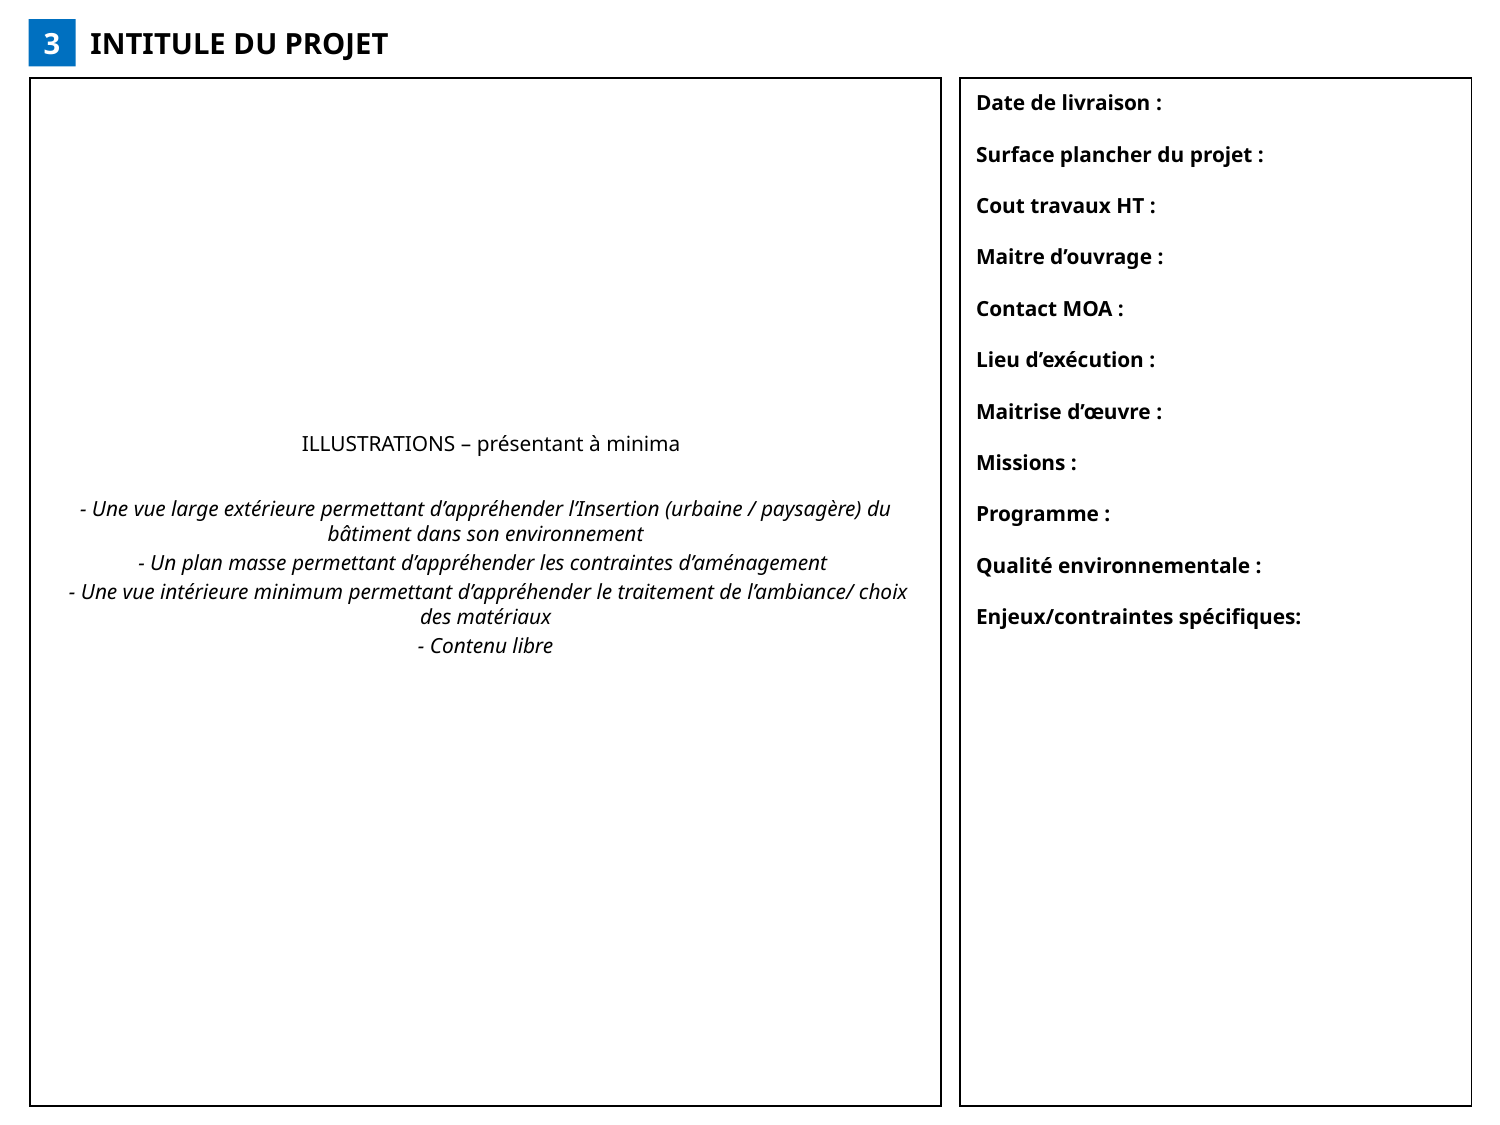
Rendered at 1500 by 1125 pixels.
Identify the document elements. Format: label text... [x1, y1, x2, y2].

title 3 [28, 19, 75, 67]
text_box INTITULE DU PROJET [75, 19, 1472, 67]
text_box Date de livraison : Surface plancher du projet : Cout travaux HT : Maitre d’ouvrage : Contact MOA : Lieu d’exécution : Maitrise d’œuvre : Missions : Programme : Qualité environnementale : Enjeux/contraintes spécifiques: [959, 78, 1472, 1106]
text_box ILLUSTRATIONS – présentant à minima - Une vue large extérieure permettant d’appréhender l’Insertion (urbaine / paysagère) du bâtiment dans son environnement - Un plan masse permettant d’appréhender les contraintes d’aménagement - Une vue intérieure minimum permettant d’appréhender le traitement de l’ambiance/ choix des matériaux - Contenu libre [30, 78, 942, 1106]
